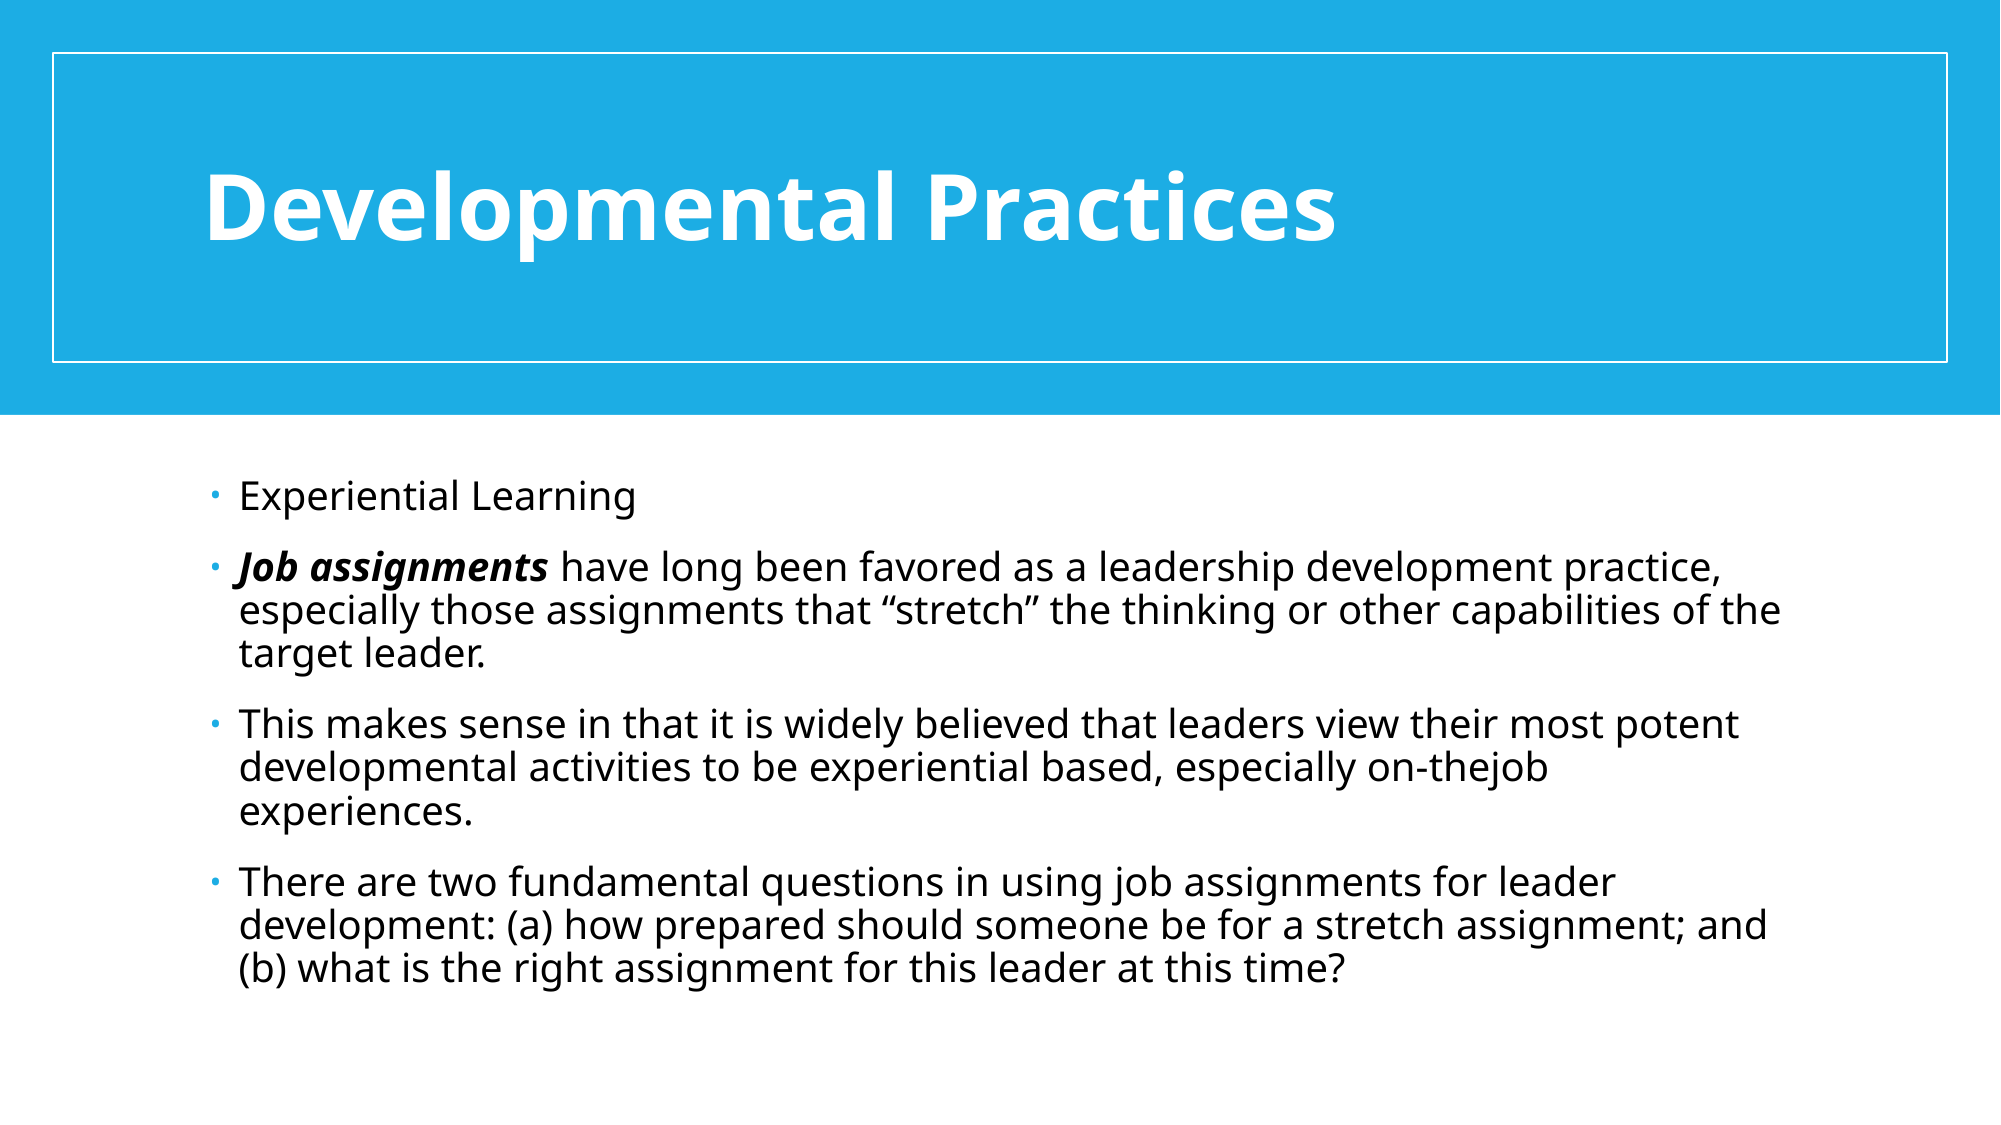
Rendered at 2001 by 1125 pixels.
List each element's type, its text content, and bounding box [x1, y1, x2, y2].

title Developmental Practices [187, 99, 1808, 323]
text_box [0, 413, 2000, 1125]
text_box [0, 0, 2000, 413]
text_box [51, 51, 1949, 364]
list Experiential Learning Job assignments have long been favored as a leadership development practice, especially those assignments that “stretch” the thinking or other capabilities of the target leader. This makes sense in that it is widely believed that leaders view their most potent developmental activities to be experiential based, especially on-thejob experiences. There are two fundamental questions in using job assignments for leader development: (a) how prepared should someone be for a stretch assignment; and (b) what is the right assignment for this leader at this time? [187, 467, 1808, 1000]
